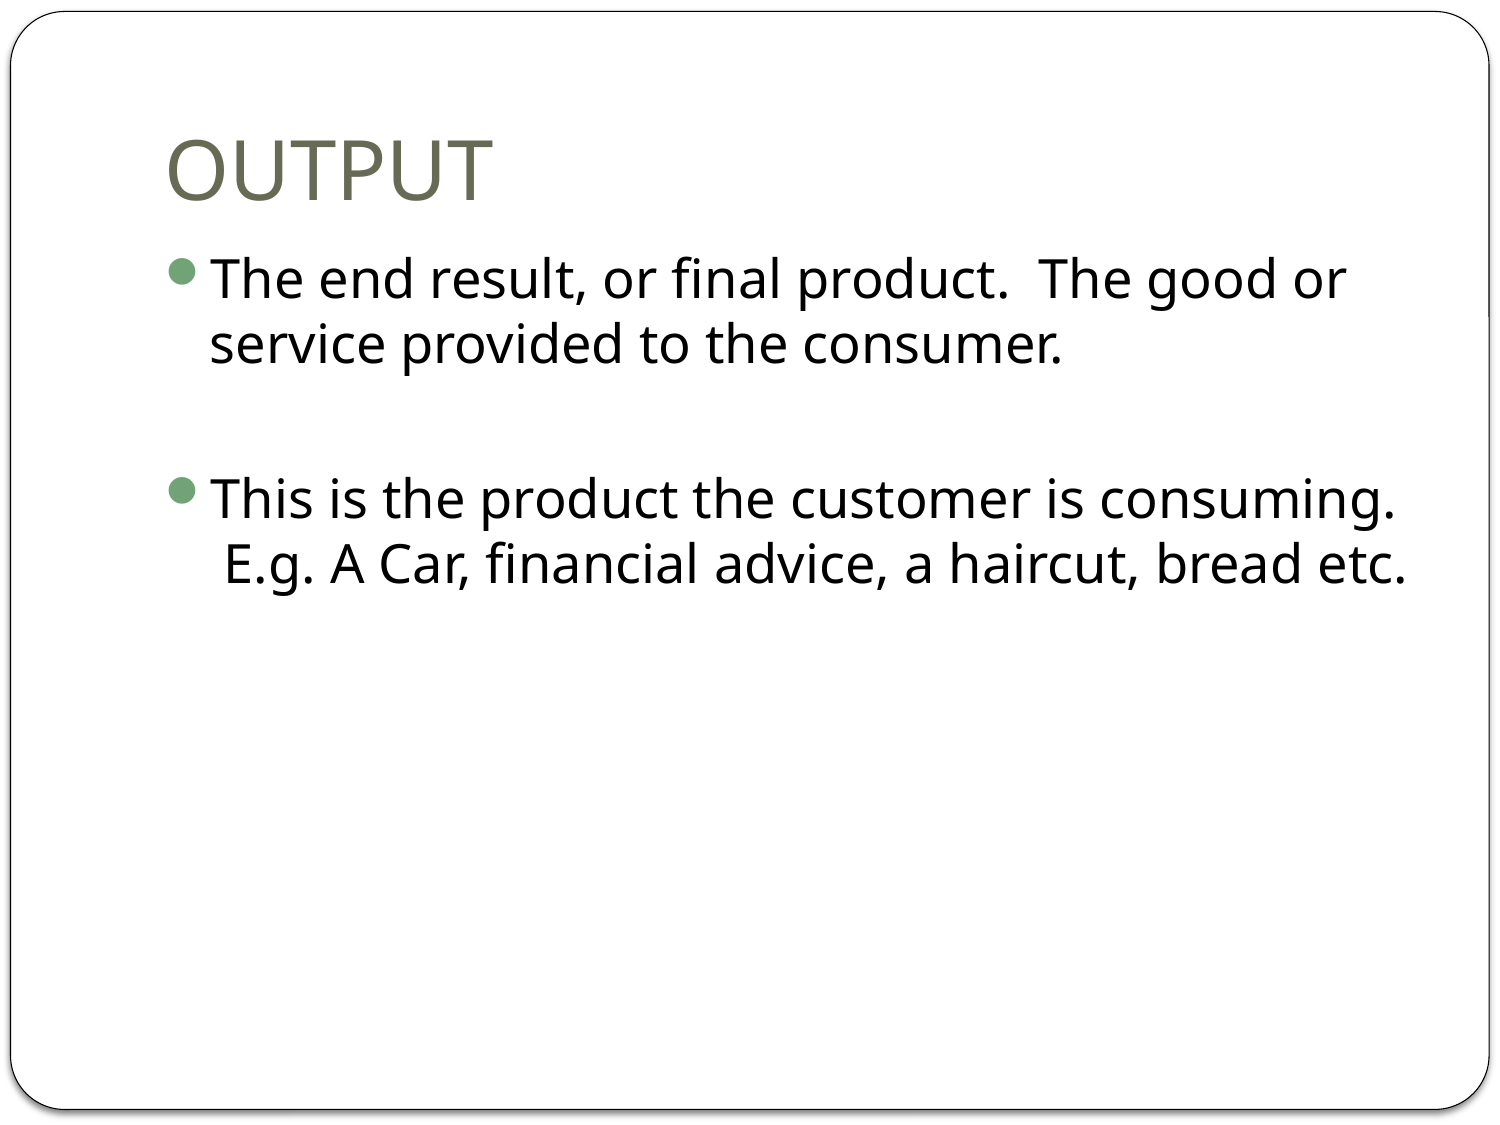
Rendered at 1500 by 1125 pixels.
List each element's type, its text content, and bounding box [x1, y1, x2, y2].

list The end result, or final product. The good or service provided to the consumer. This is the product the customer is consuming. E.g. A Car, financial advice, a haircut, bread etc. [150, 237, 1425, 988]
title OUTPUT [150, 45, 1425, 233]
